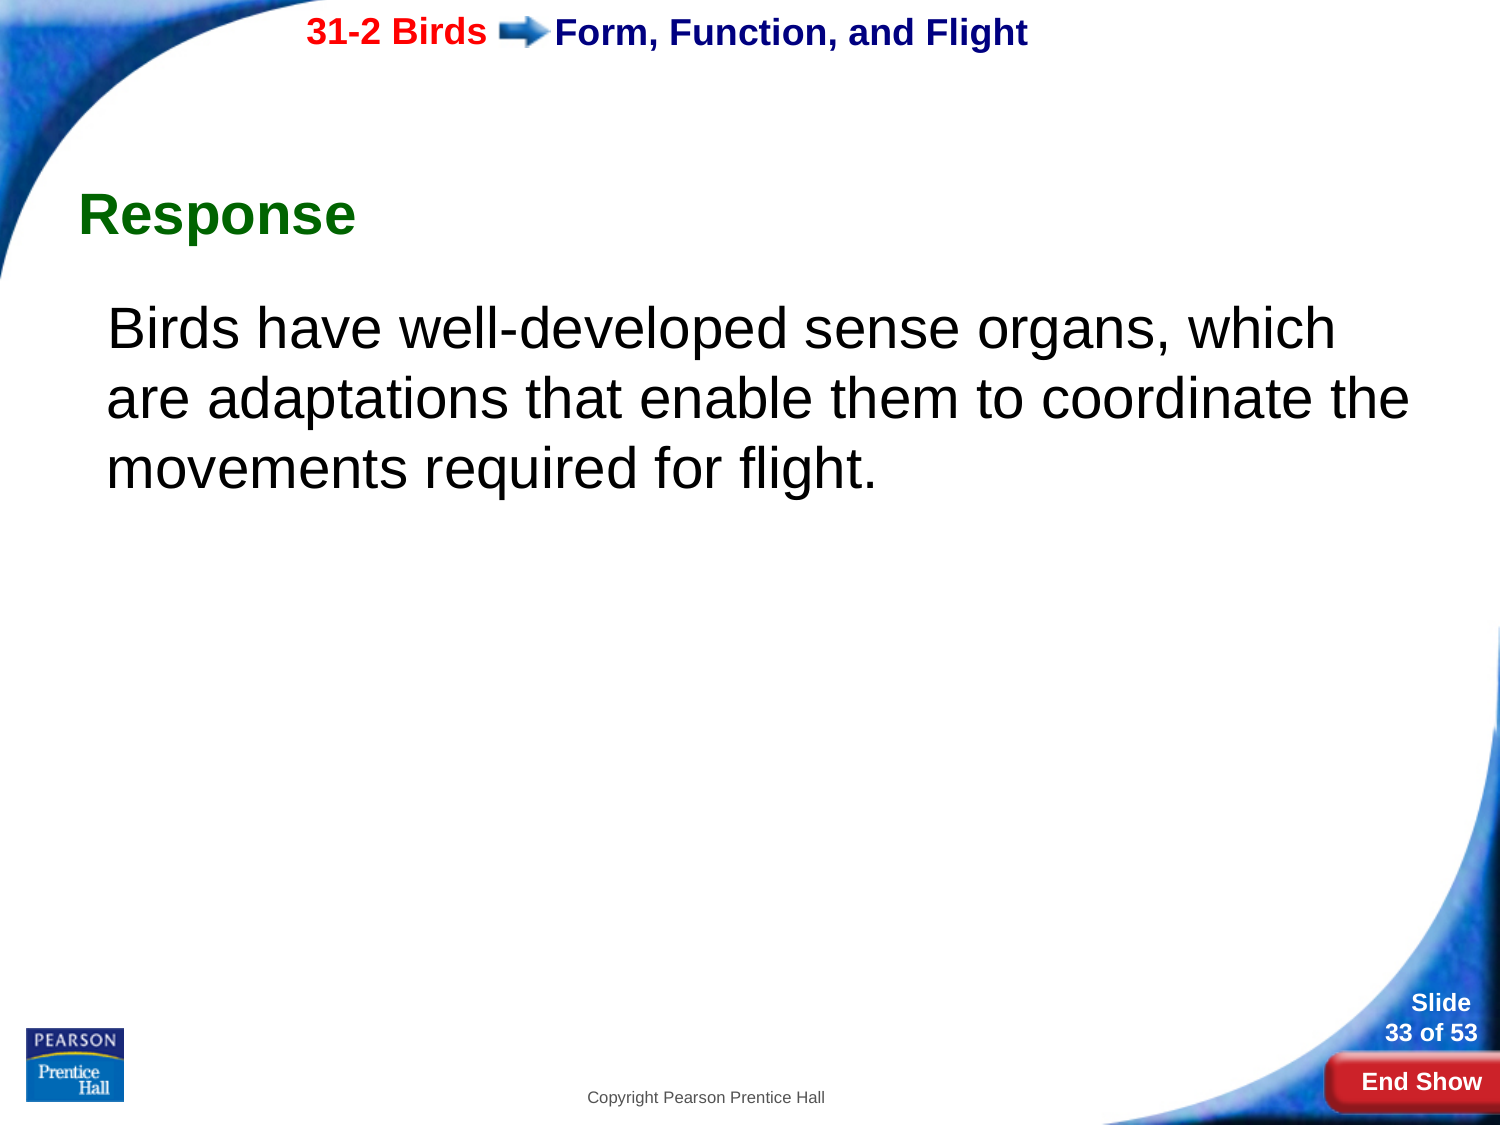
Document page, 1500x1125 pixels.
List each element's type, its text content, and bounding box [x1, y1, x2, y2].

footer Copyright Pearson Prentice Hall [468, 1078, 945, 1105]
title Form, Function, and Flight [539, 0, 1209, 76]
picture [0, 0, 1500, 1125]
list Response Birds have well-developed sense organs, which are adaptations that enable them to coordinate the movements required for flight. [44, 179, 1448, 976]
